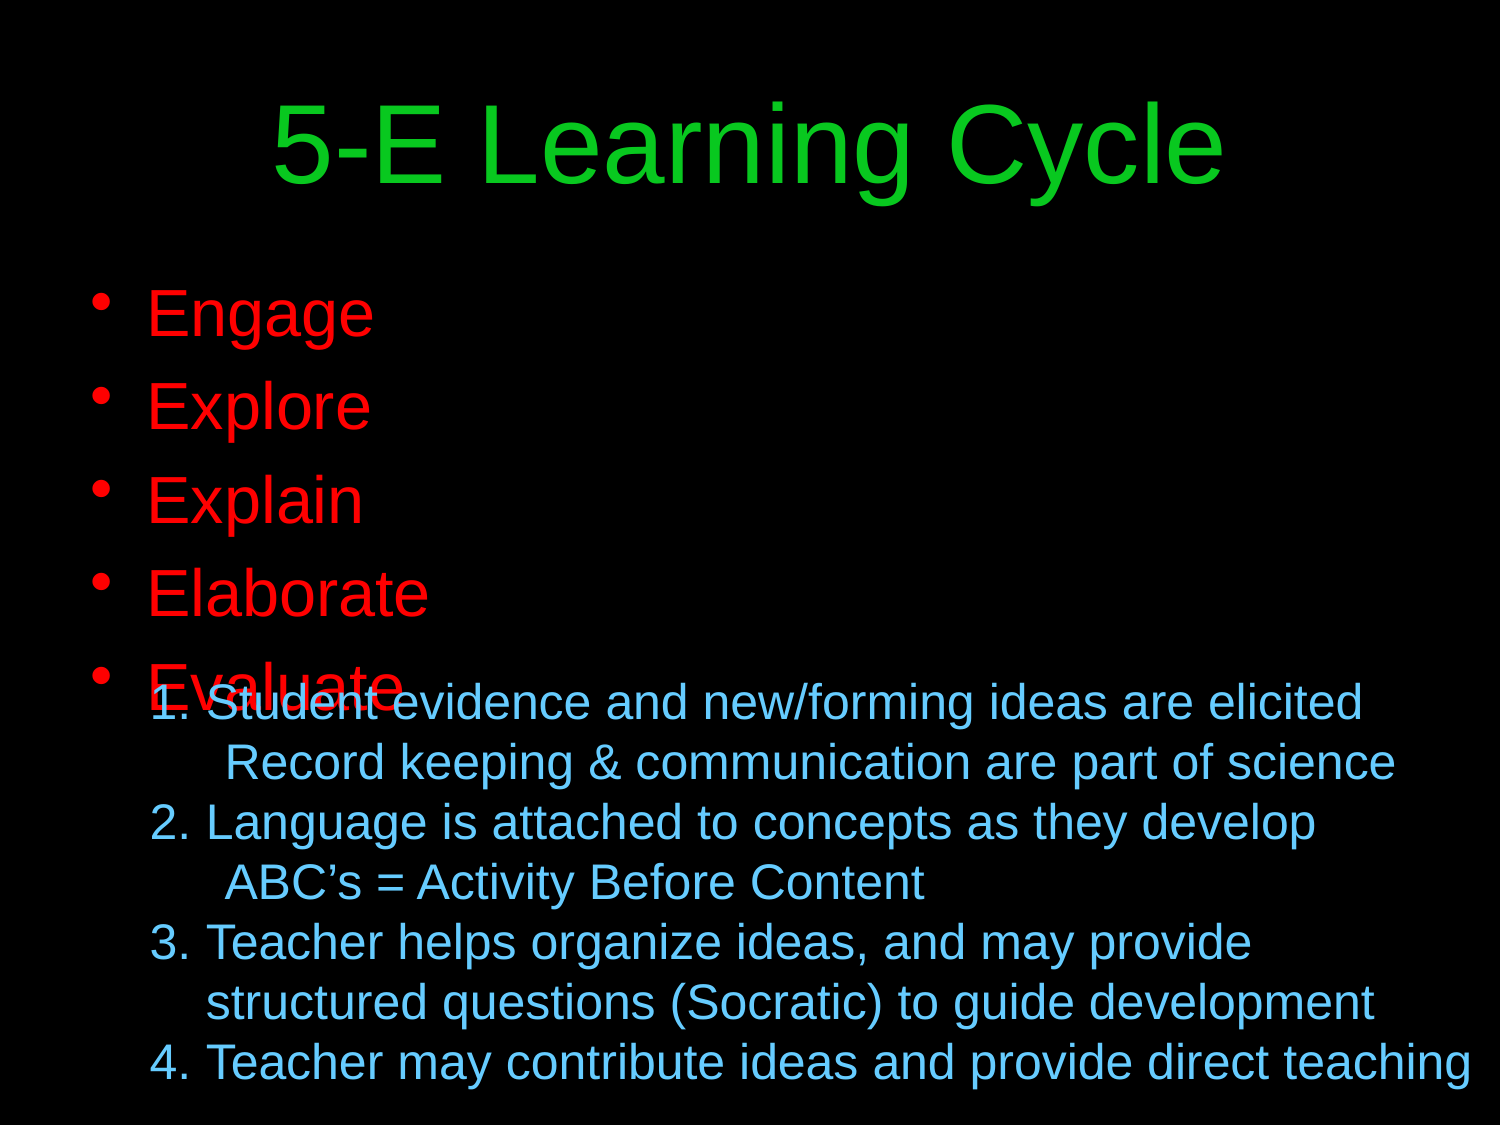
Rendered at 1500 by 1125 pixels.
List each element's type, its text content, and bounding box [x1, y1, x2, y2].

text_box [149, 549, 181, 625]
text_box Student evidence and new/forming ideas are elicited Record keeping & communication are part of science Language is attached to concepts as they develop ABC’s = Activity Before Content Teacher helps organize ideas, and may provide structured questions (Socratic) to guide development Teacher may contribute ideas and provide direct teaching [134, 662, 1500, 1098]
text_box [150, 537, 1375, 613]
title 5-E Learning Cycle [74, 44, 1426, 233]
list Engage Explore Explain Elaborate Evaluate [74, 262, 1426, 1006]
